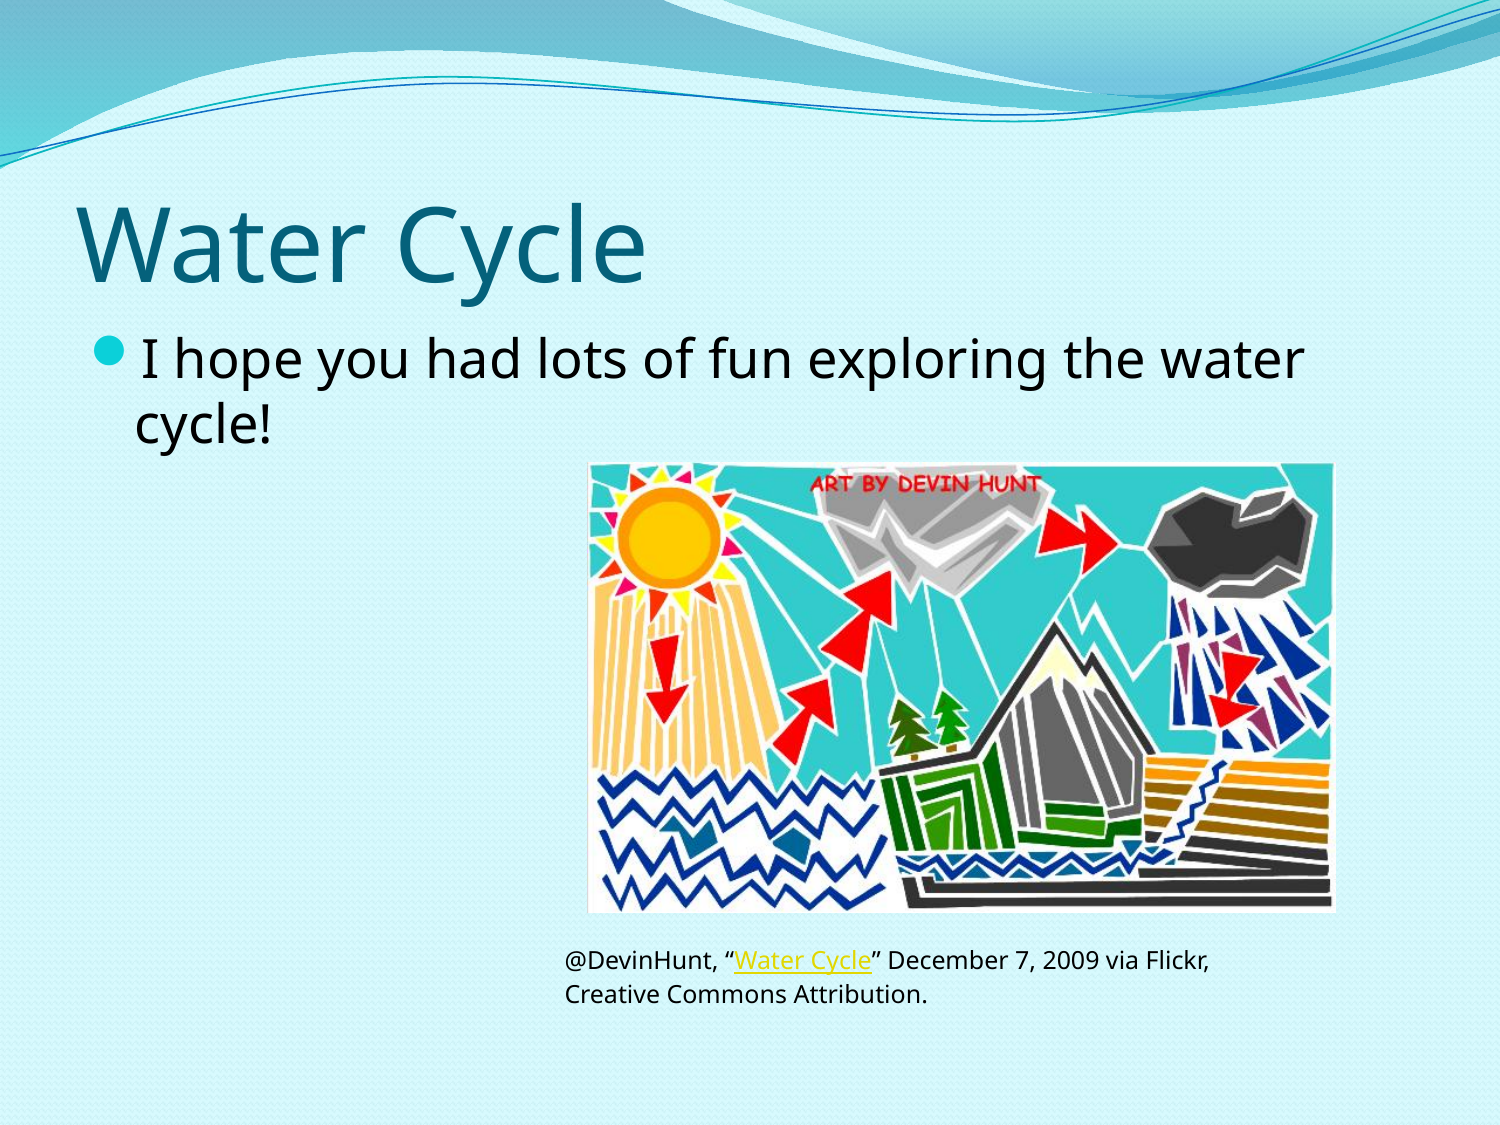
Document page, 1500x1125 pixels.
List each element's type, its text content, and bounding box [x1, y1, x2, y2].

picture [586, 461, 1337, 914]
list I hope you had lots of fun exploring the water cycle! [75, 317, 1425, 1038]
title Water Cycle [75, 115, 1425, 303]
text_box @DevinHunt, “Water Cycle” December 7, 2009 via Flickr, Creative Commons Attribution. [549, 937, 1300, 1017]
